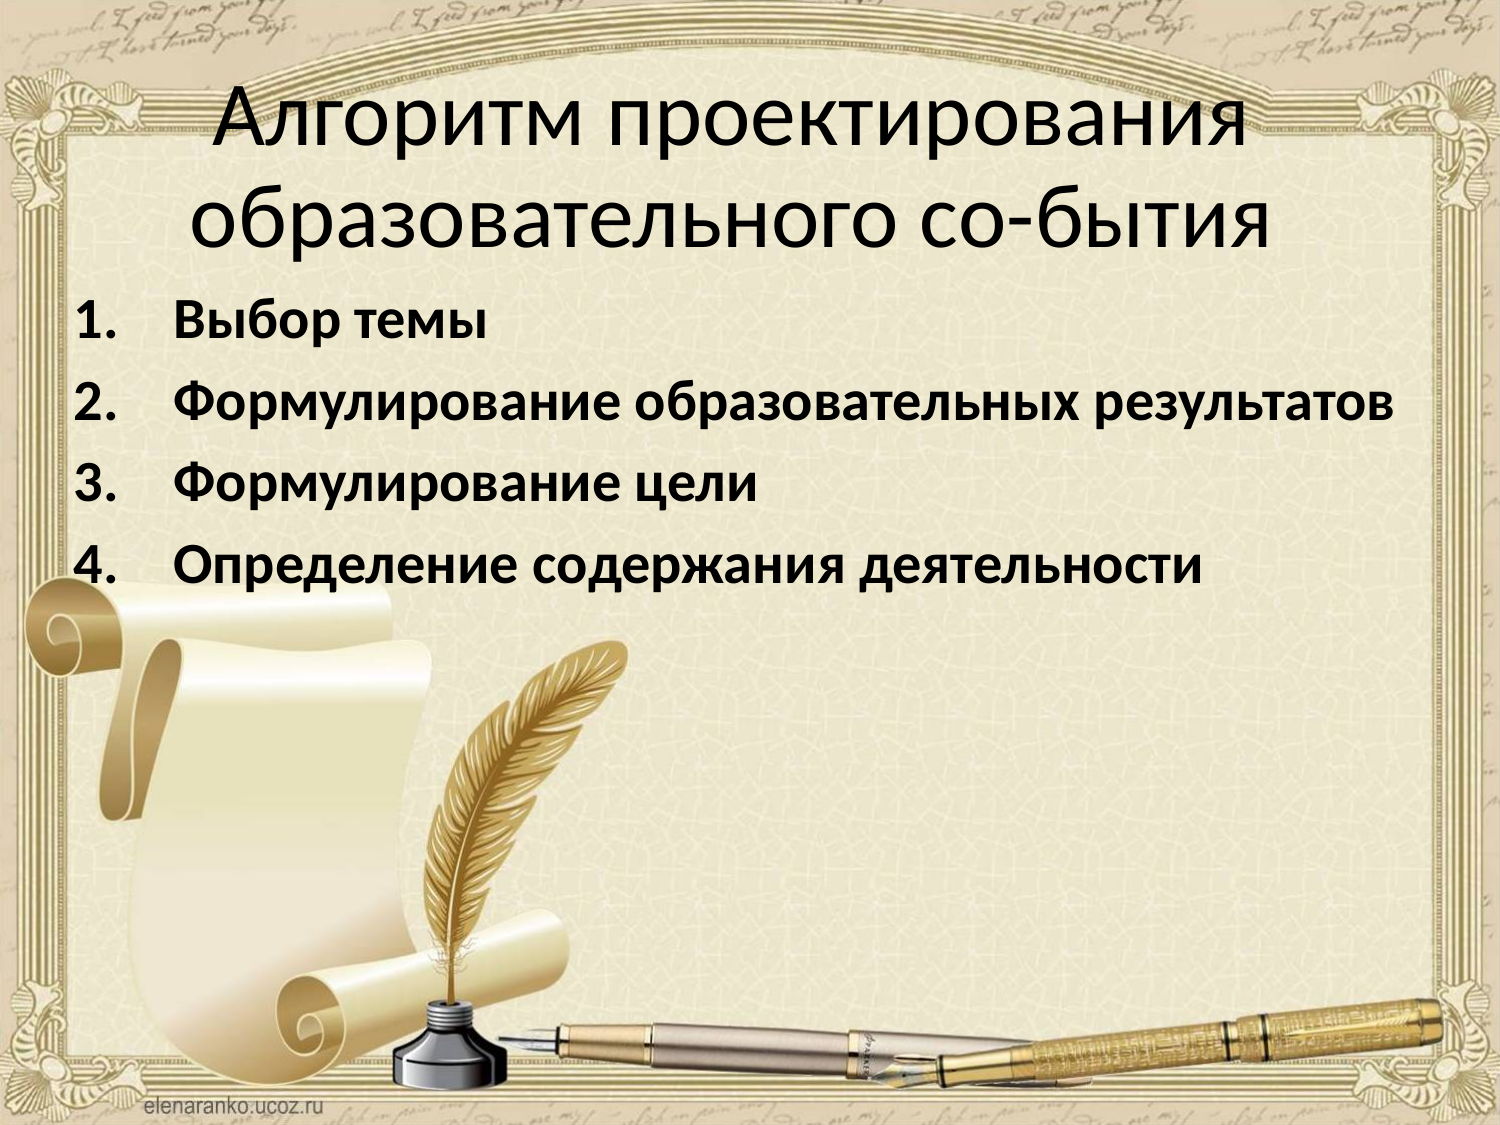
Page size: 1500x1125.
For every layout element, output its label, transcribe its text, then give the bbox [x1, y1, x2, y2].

text_box Алгоритм проектирования образовательного со-бытия [41, 54, 1424, 277]
picture [0, 0, 1500, 1125]
text_box Выбор темы Формулирование образовательных результатов Формулирование цели Определение содержания деятельности [41, 278, 1425, 1079]
